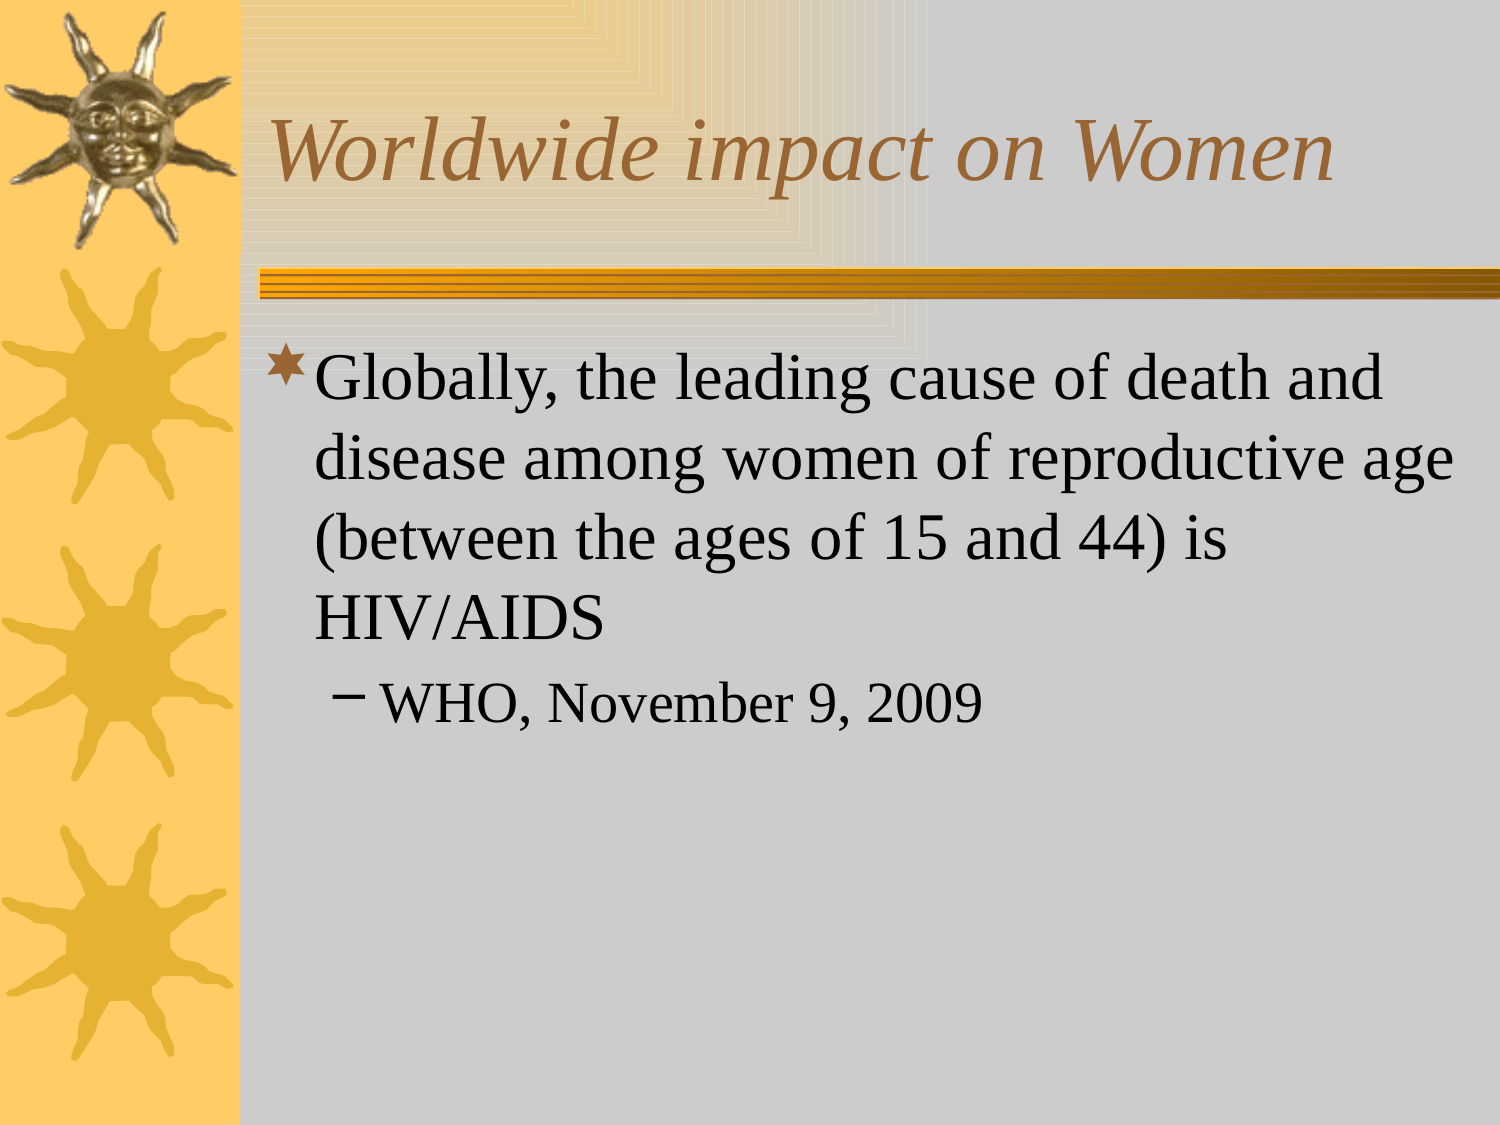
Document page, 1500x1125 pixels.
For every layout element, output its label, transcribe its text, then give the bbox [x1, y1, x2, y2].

list Globally, the leading cause of death and disease among women of reproductive age (between the ages of 15 and 44) is HIV/AIDS WHO, November 9, 2009 [242, 324, 1494, 1001]
picture [1, 8, 242, 254]
title Worldwide impact on Women [250, 49, 1492, 238]
